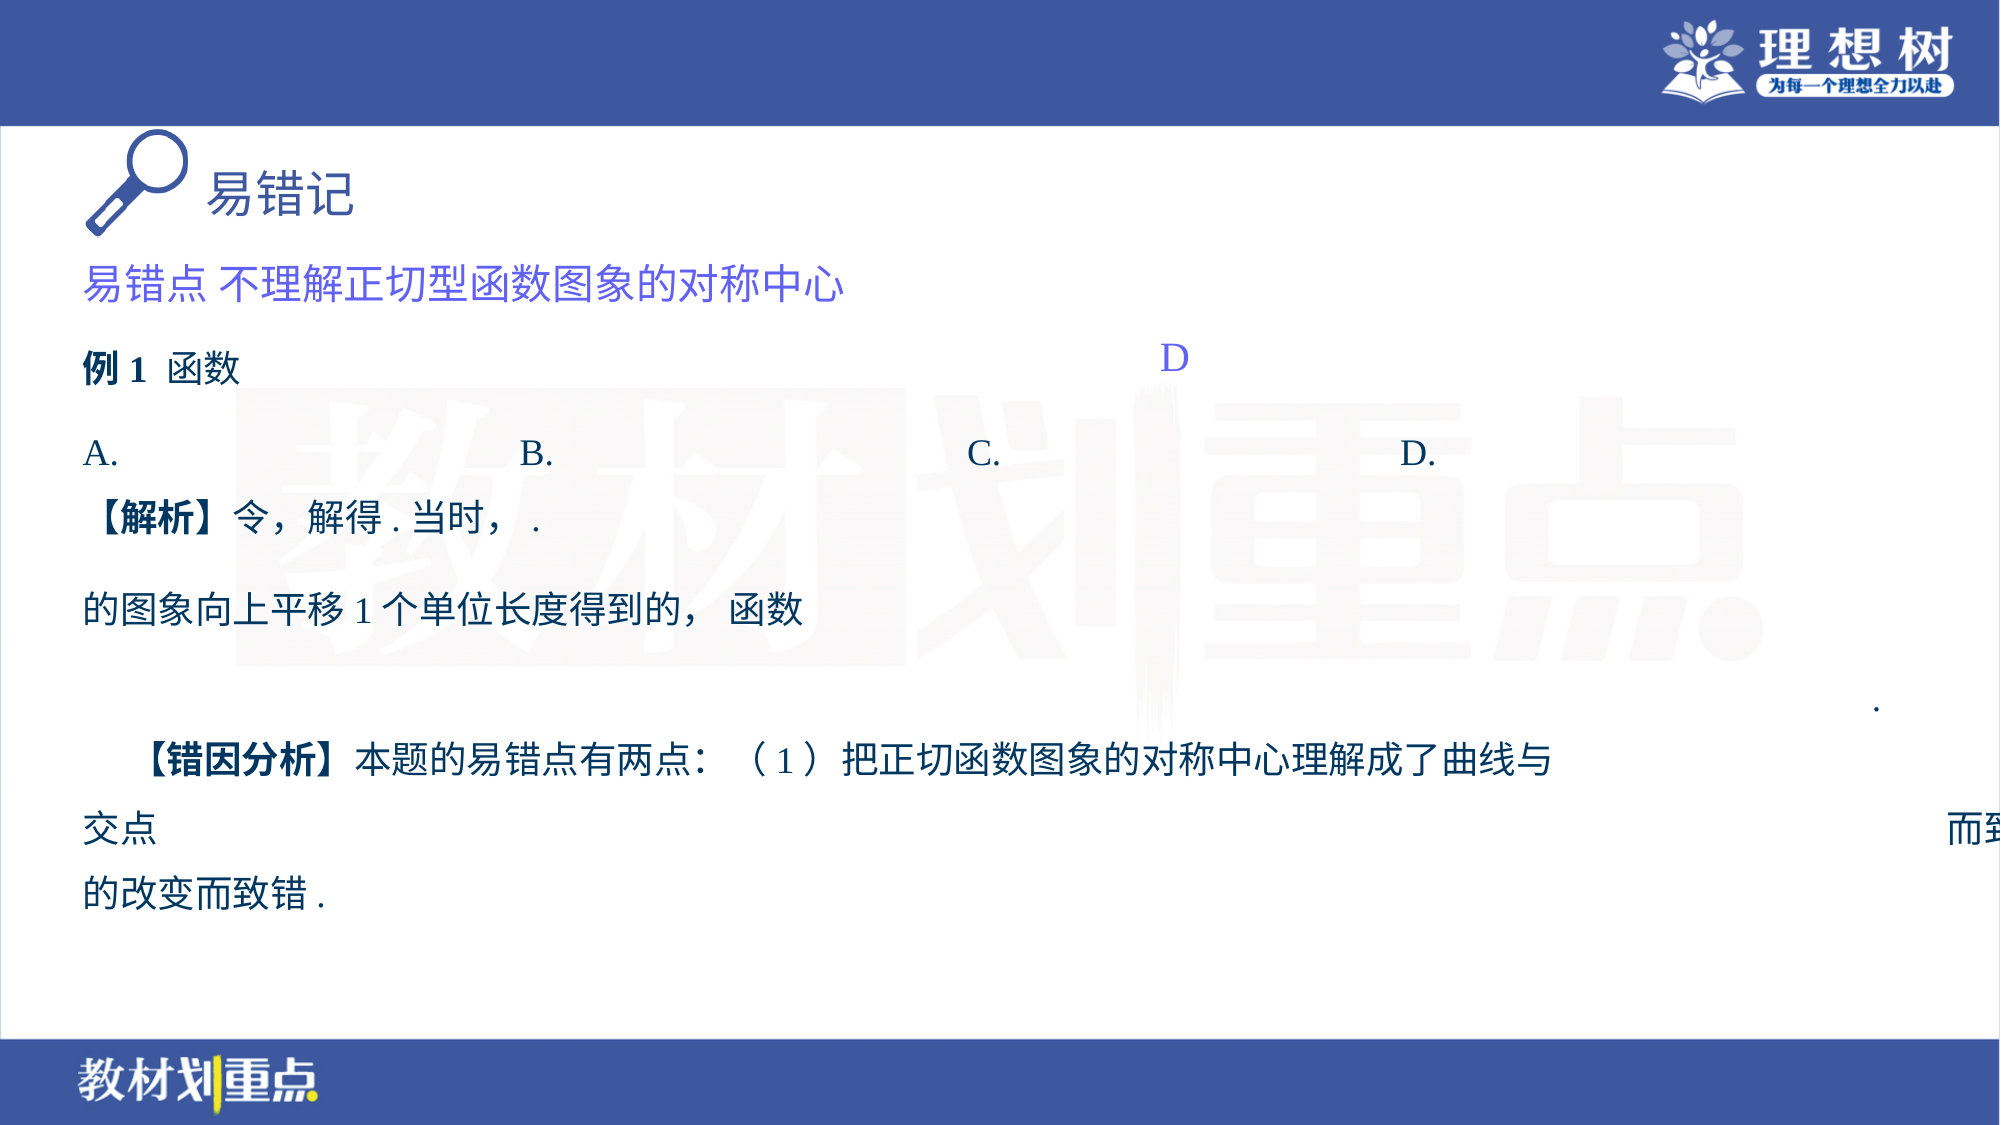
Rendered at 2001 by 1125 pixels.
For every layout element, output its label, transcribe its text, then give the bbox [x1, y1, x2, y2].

text_box 易错点 不理解正切型函数图象的对称中心 [82, 236, 1817, 371]
picture [0, 0, 2000, 1125]
picture [1991, 816, 2000, 822]
text_box 易错记 [205, 149, 501, 235]
text_box D [1144, 327, 1206, 378]
